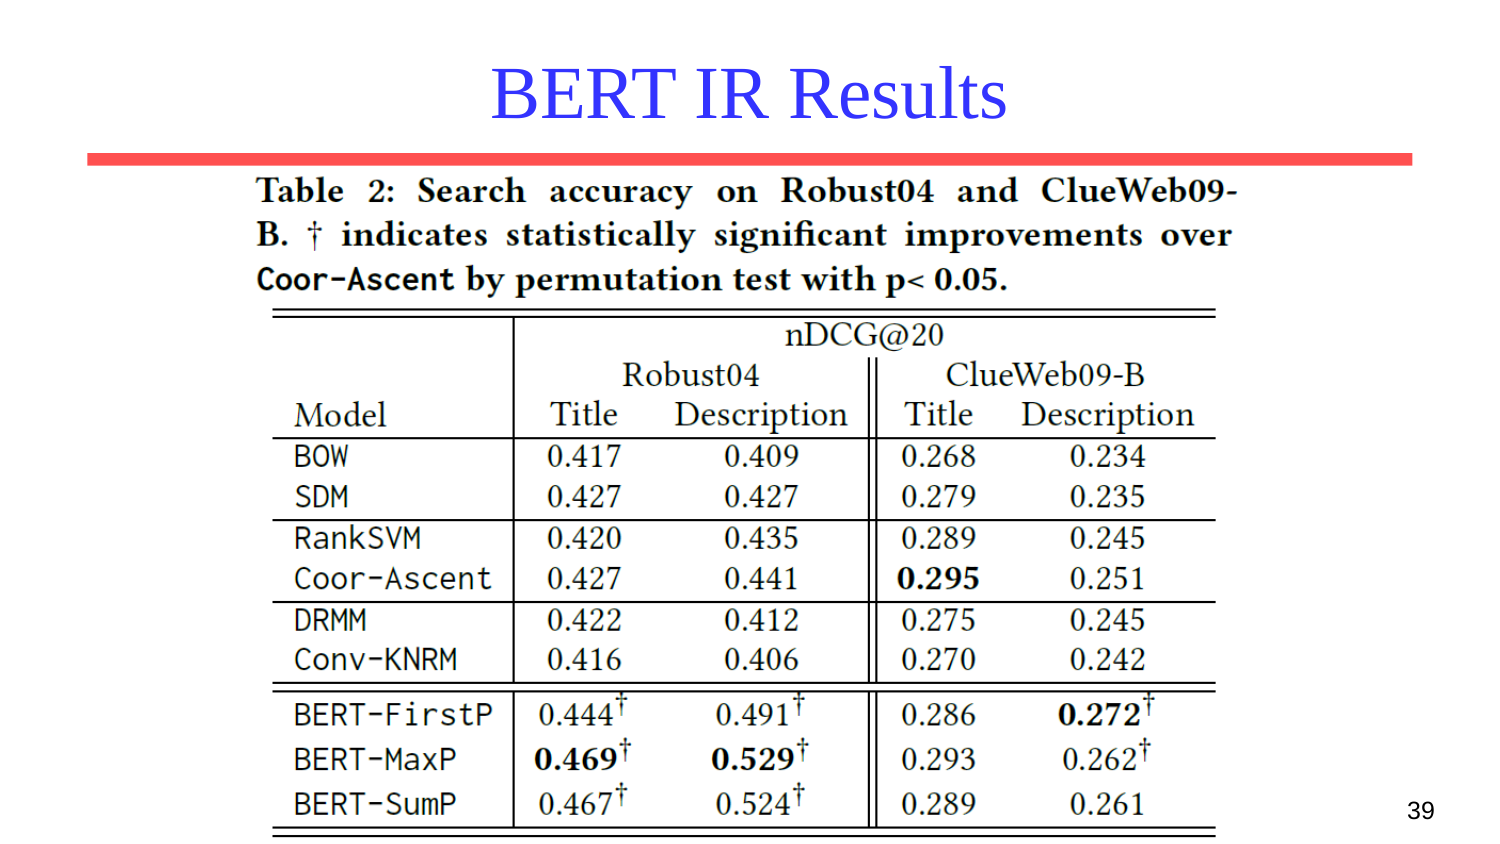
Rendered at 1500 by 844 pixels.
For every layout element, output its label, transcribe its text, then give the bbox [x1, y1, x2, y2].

title BERT IR Results [112, 27, 1388, 151]
slide_number 39 [1271, 787, 1451, 844]
picture [232, 168, 1268, 844]
